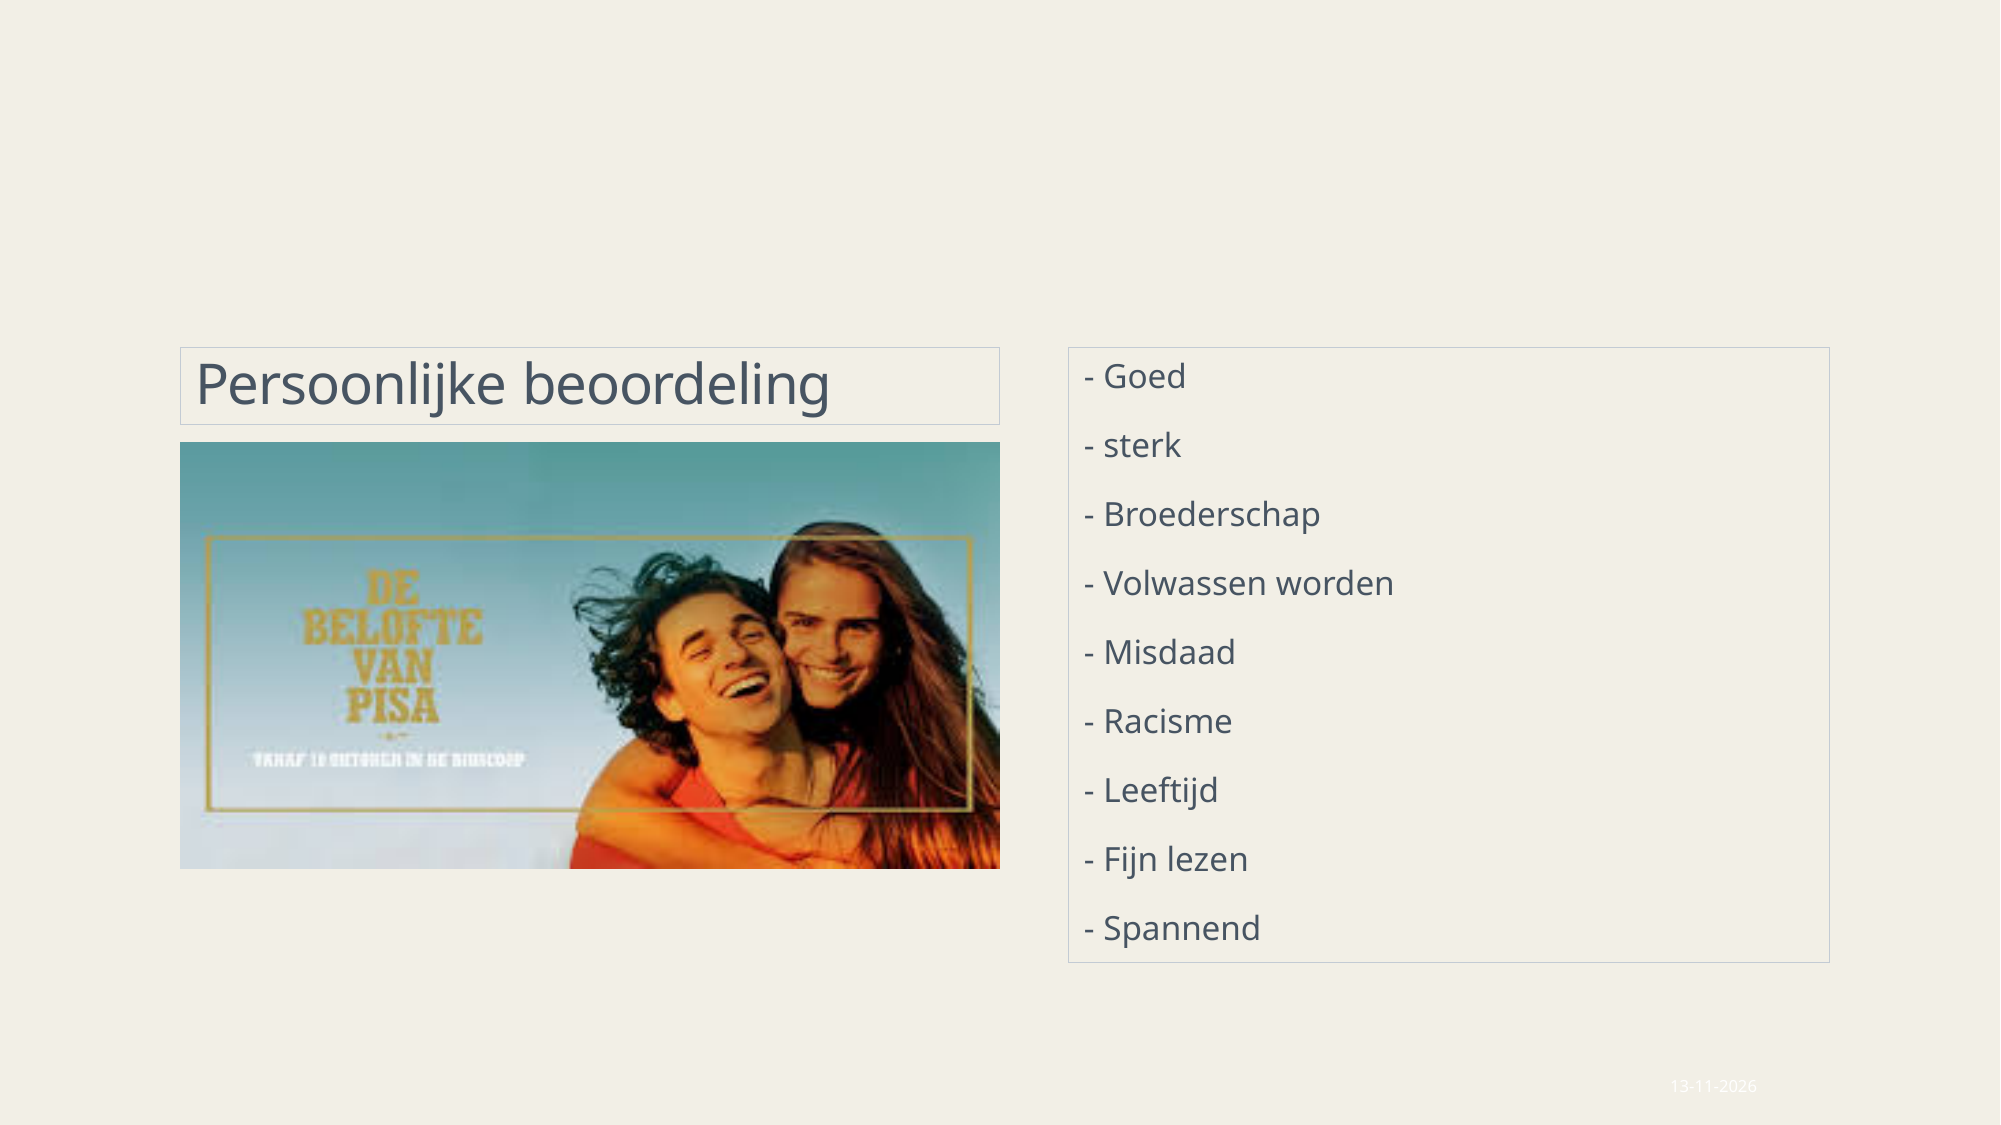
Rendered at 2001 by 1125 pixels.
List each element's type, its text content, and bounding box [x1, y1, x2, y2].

list - Goed - sterk - Broederschap - Volwassen worden - Misdaad - Racisme - Leeftijd - Fijn lezen - Spannend [1068, 347, 1830, 963]
picture [179, 441, 1001, 869]
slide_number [1348, 1057, 1773, 1118]
title Persoonlijke beoordeling [180, 347, 1000, 425]
